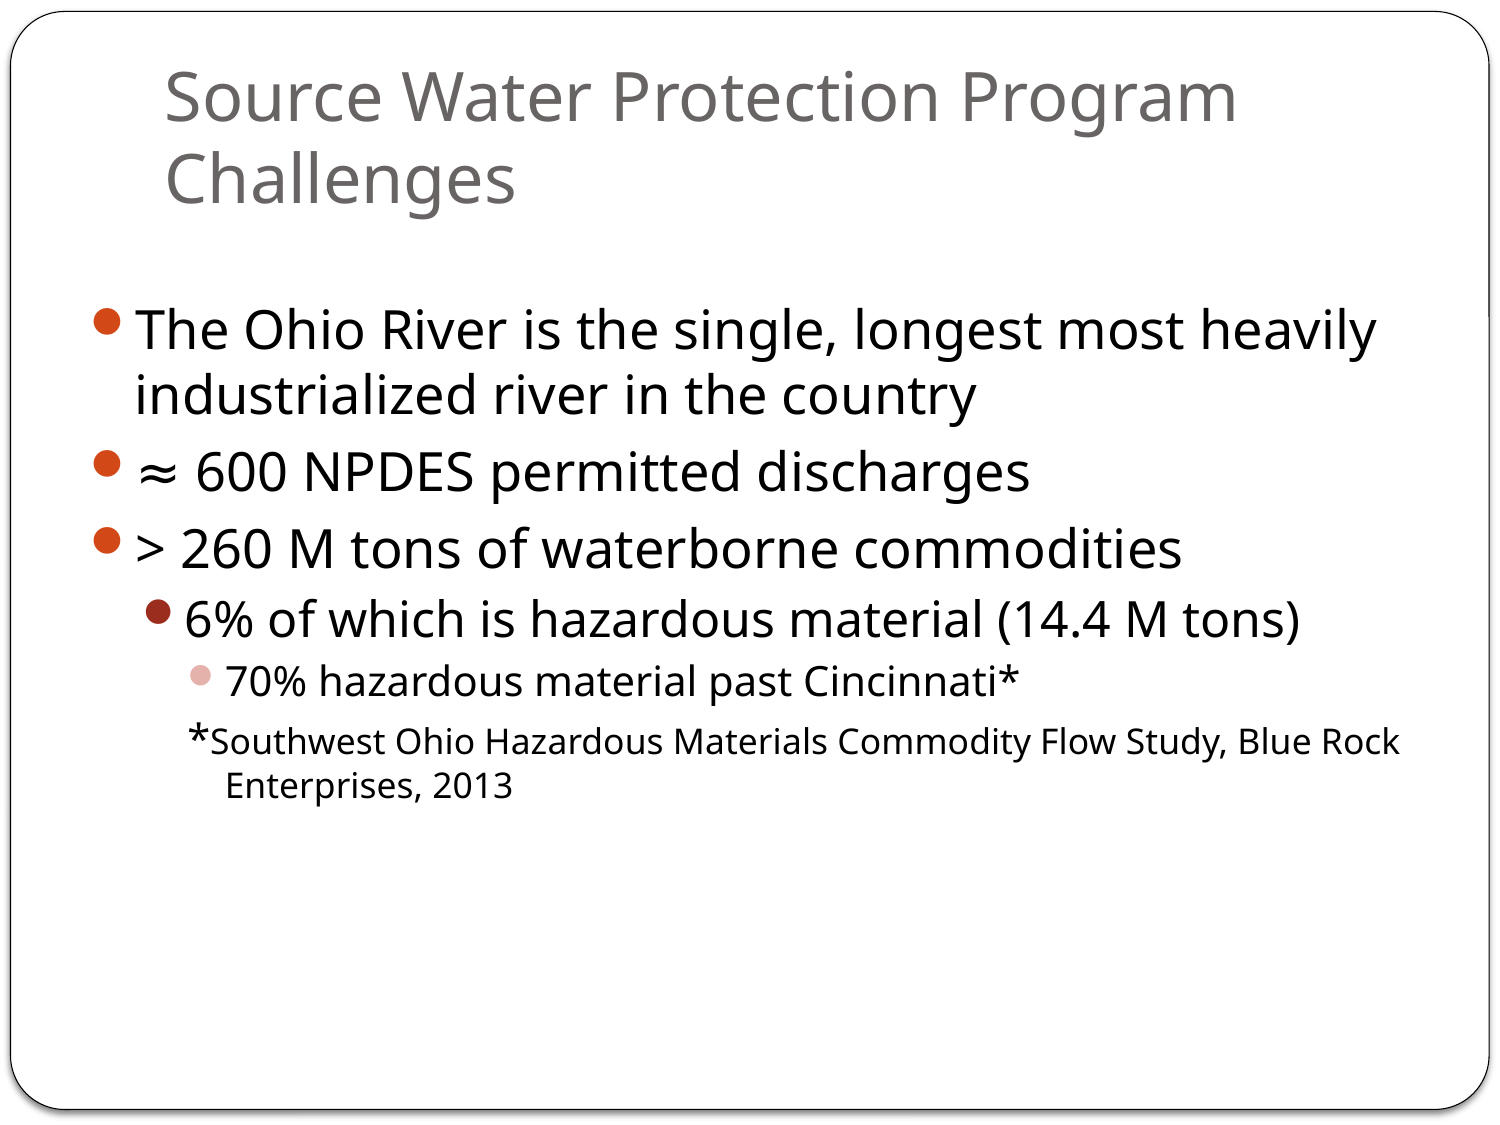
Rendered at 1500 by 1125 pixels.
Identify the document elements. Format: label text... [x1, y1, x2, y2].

list The Ohio River is the single, longest most heavily industrialized river in the country ≈ 600 NPDES permitted discharges > 260 M tons of waterborne commodities 6% of which is hazardous material (14.4 M tons) 70% hazardous material past Cincinnati* *Southwest Ohio Hazardous Materials Commodity Flow Study, Blue Rock Enterprises, 2013 [75, 287, 1425, 1088]
title Source Water Protection Program Challenges [150, 45, 1425, 233]
